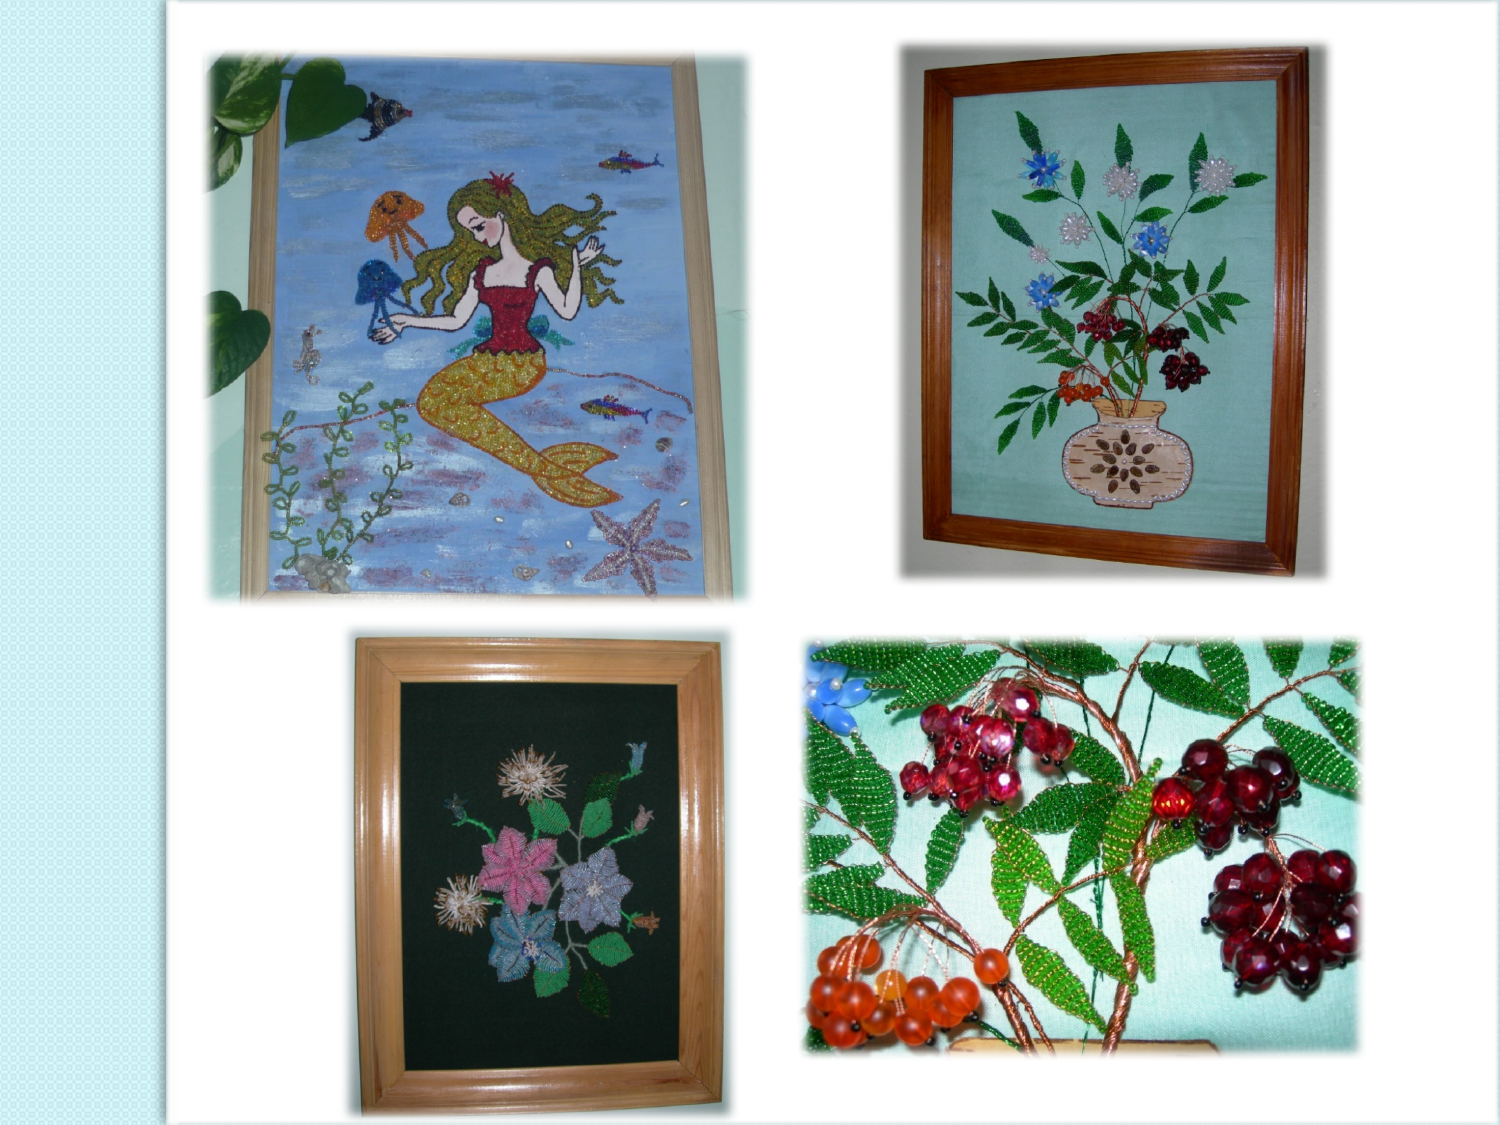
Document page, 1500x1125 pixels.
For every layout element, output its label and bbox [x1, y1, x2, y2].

picture [798, 634, 1366, 1060]
picture [201, 48, 756, 608]
picture [342, 623, 737, 1124]
picture [892, 36, 1336, 586]
